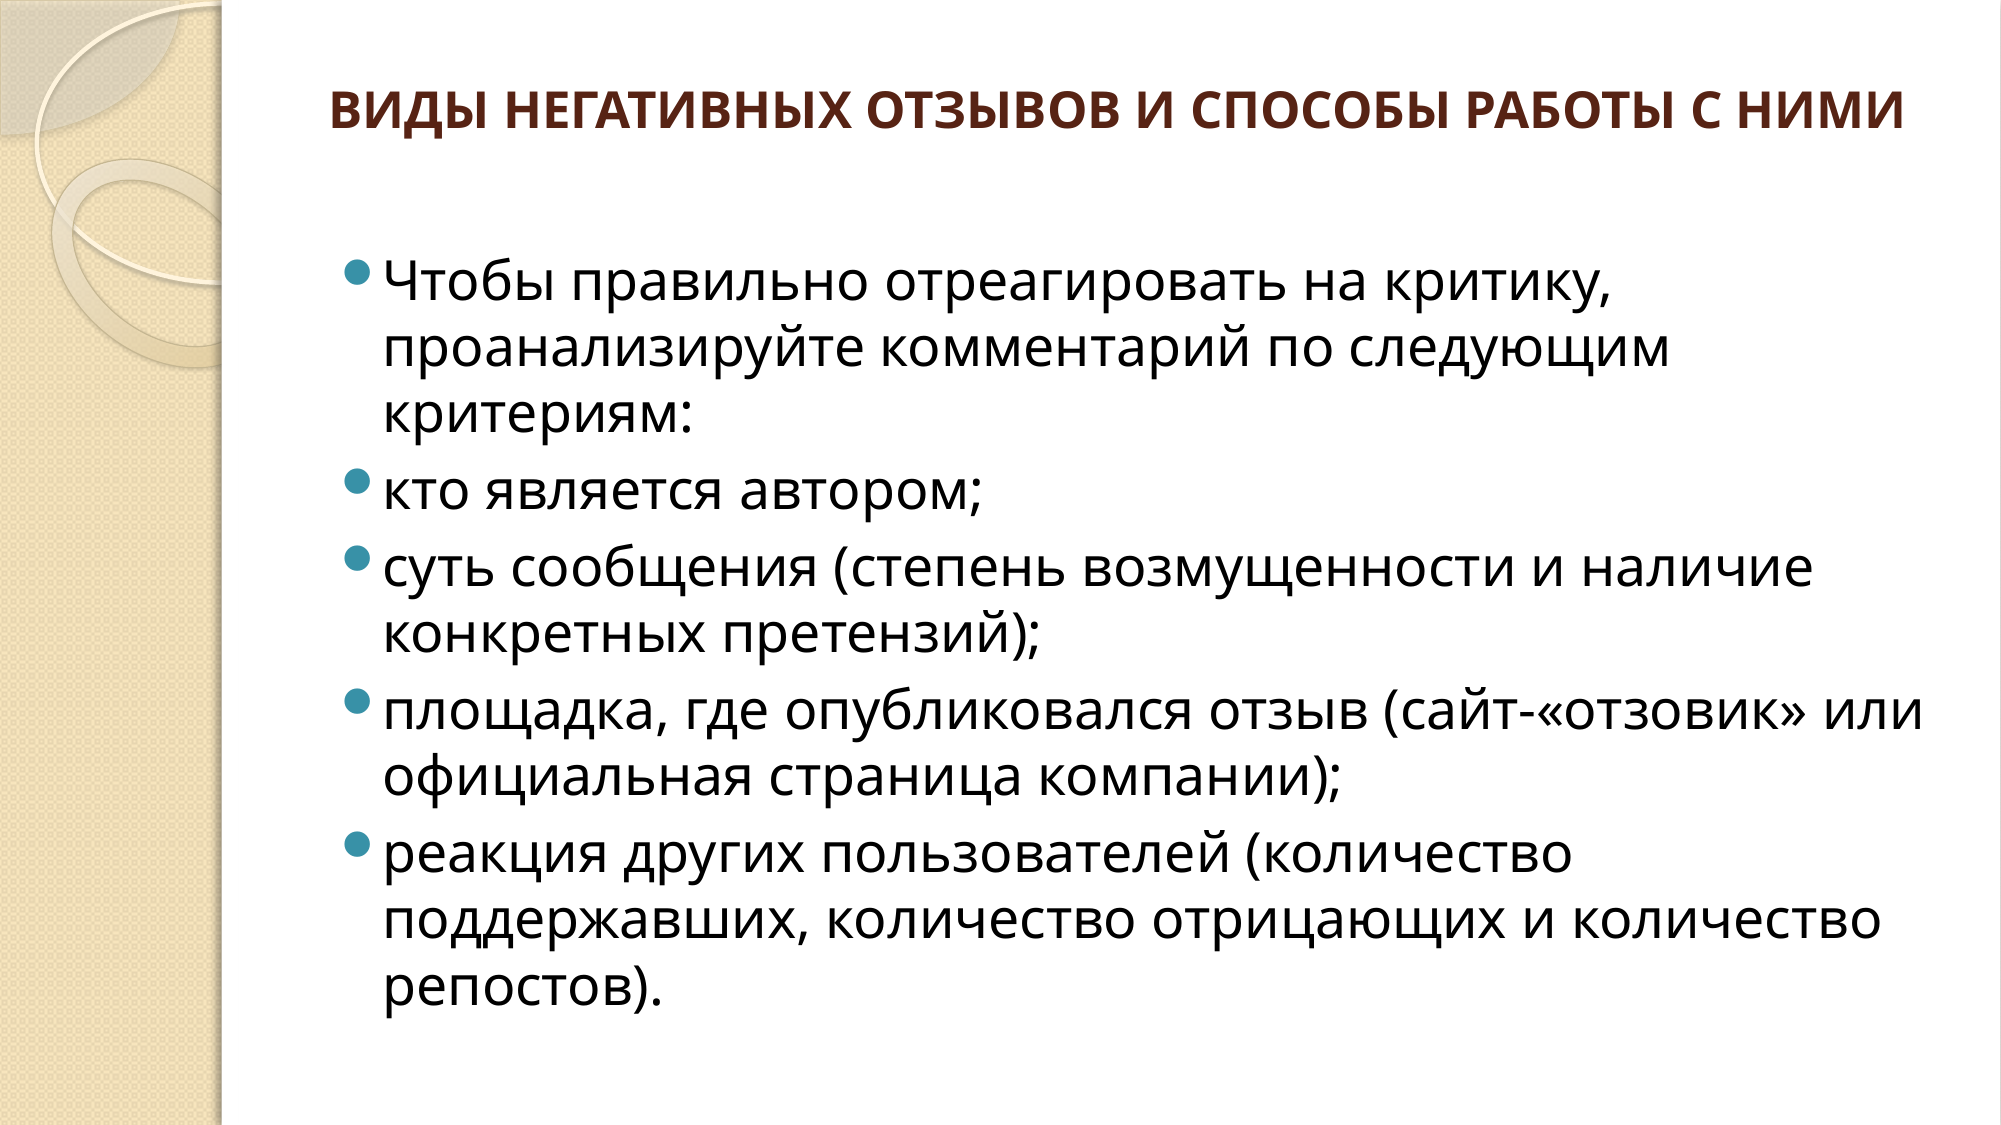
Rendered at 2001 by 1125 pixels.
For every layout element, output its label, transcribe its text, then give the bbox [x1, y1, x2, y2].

list Чтобы правильно отреагировать на критику, проанализируйте комментарий по следующим критериям: кто является автором; суть сообщения (степень возмущенности и наличие конкретных претензий); площадка, где опубликовался отзыв (сайт-«отзовик» или официальная страница компании); реакция других пользователей (количество поддержавших, количество отрицающих и количество репостов). [313, 237, 1954, 1025]
title ВИДЫ НЕГАТИВНЫХ ОТЗЫВОВ И СПОСОБЫ РАБОТЫ С НИМИ [313, 45, 1954, 233]
